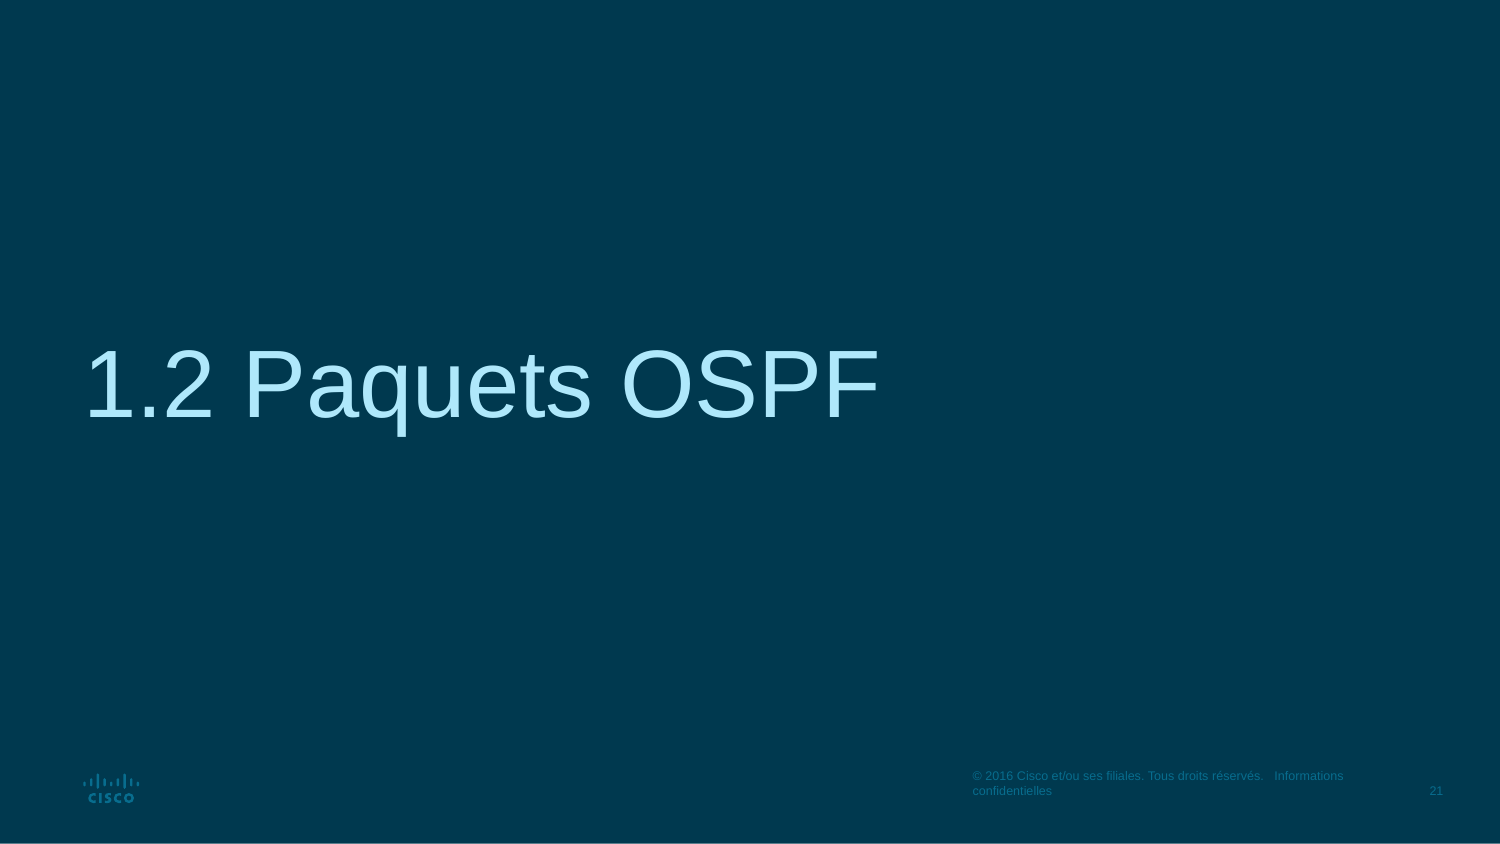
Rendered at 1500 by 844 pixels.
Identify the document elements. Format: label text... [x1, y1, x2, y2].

title 1.2 Paquets OSPF [68, 293, 1356, 446]
